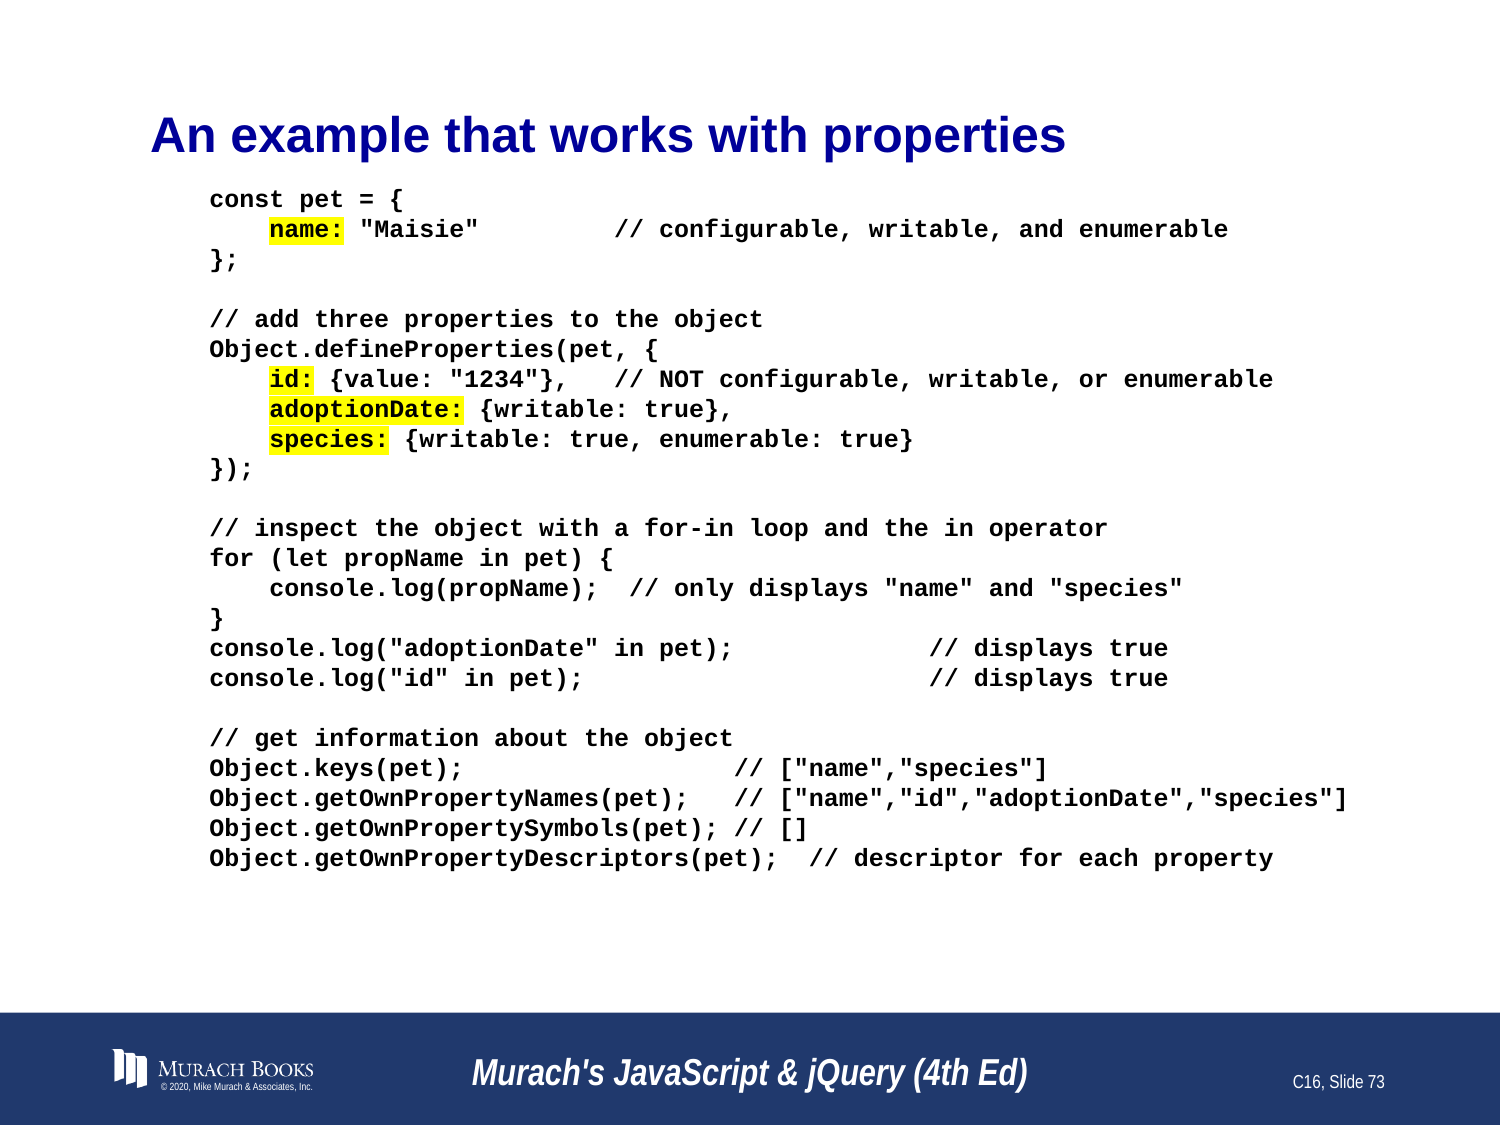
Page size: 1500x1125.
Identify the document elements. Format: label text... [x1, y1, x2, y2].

footer © 2020, Mike Murach & Associates, Inc. [12, 1025, 463, 1100]
title An example that works with properties [150, 102, 1350, 164]
list const pet = { name: "Maisie" // configurable, writable, and enumerable }; // add three properties to the object Object.defineProperties(pet, { id: {value: "1234"}, // NOT configurable, writable, or enumerable adoptionDate: {writable: true}, species: {writable: true, enumerable: true} }); // inspect the object with a for-in loop and the in operator for (let propName in pet) { console.log(propName); // only displays "name" and "species" } console.log("adoptionDate" in pet); // displays true console.log("id" in pet); // displays true // get information about the object Object.keys(pet); // ["name","species"] Object.getOwnPropertyNames(pet); // ["name","id","adoptionDate","species"] Object.getOwnPropertySymbols(pet); // [] Object.getOwnPropertyDescriptors(pet); // descriptor for each property [137, 174, 1375, 975]
slide_number Murach's JavaScript & jQuery (4th Ed) [463, 1025, 1050, 1100]
slide_number C16, Slide 73 [1087, 1025, 1400, 1100]
